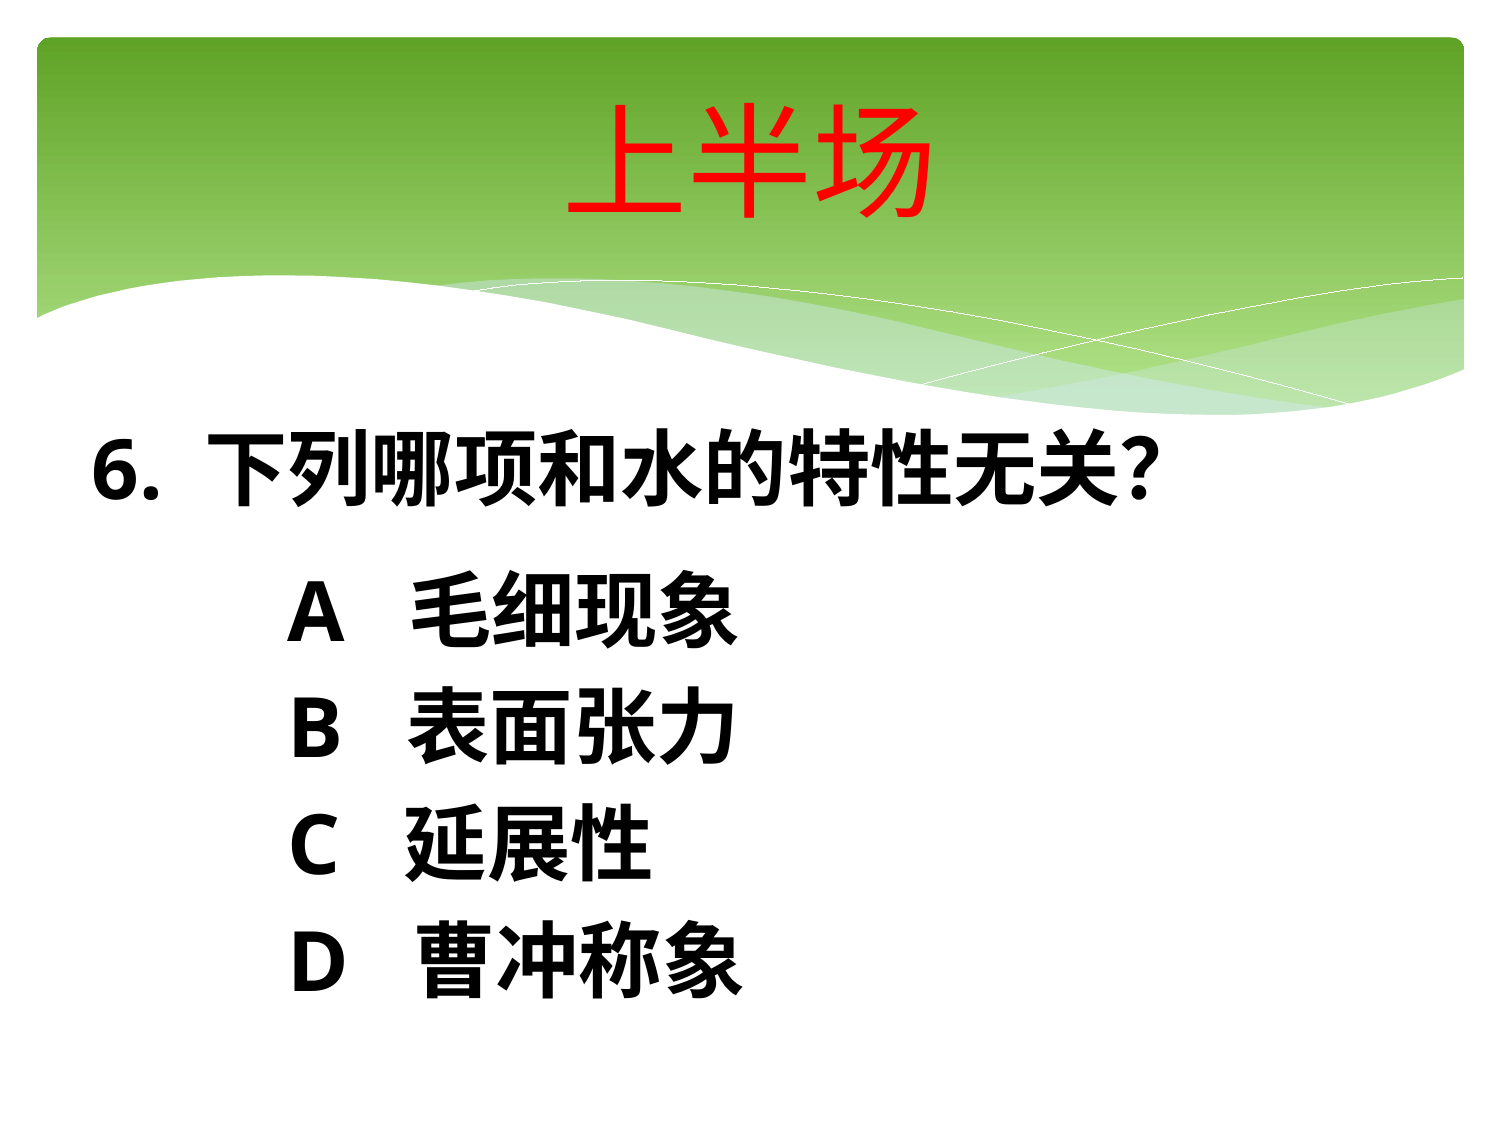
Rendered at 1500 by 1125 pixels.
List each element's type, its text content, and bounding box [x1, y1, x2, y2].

list 6. 下列哪项和水的特性无关？ A 毛细现象 B 表面张力 C 延展性 D 曹冲称象 [76, 408, 1447, 1017]
title 上半场 [75, 55, 1425, 261]
